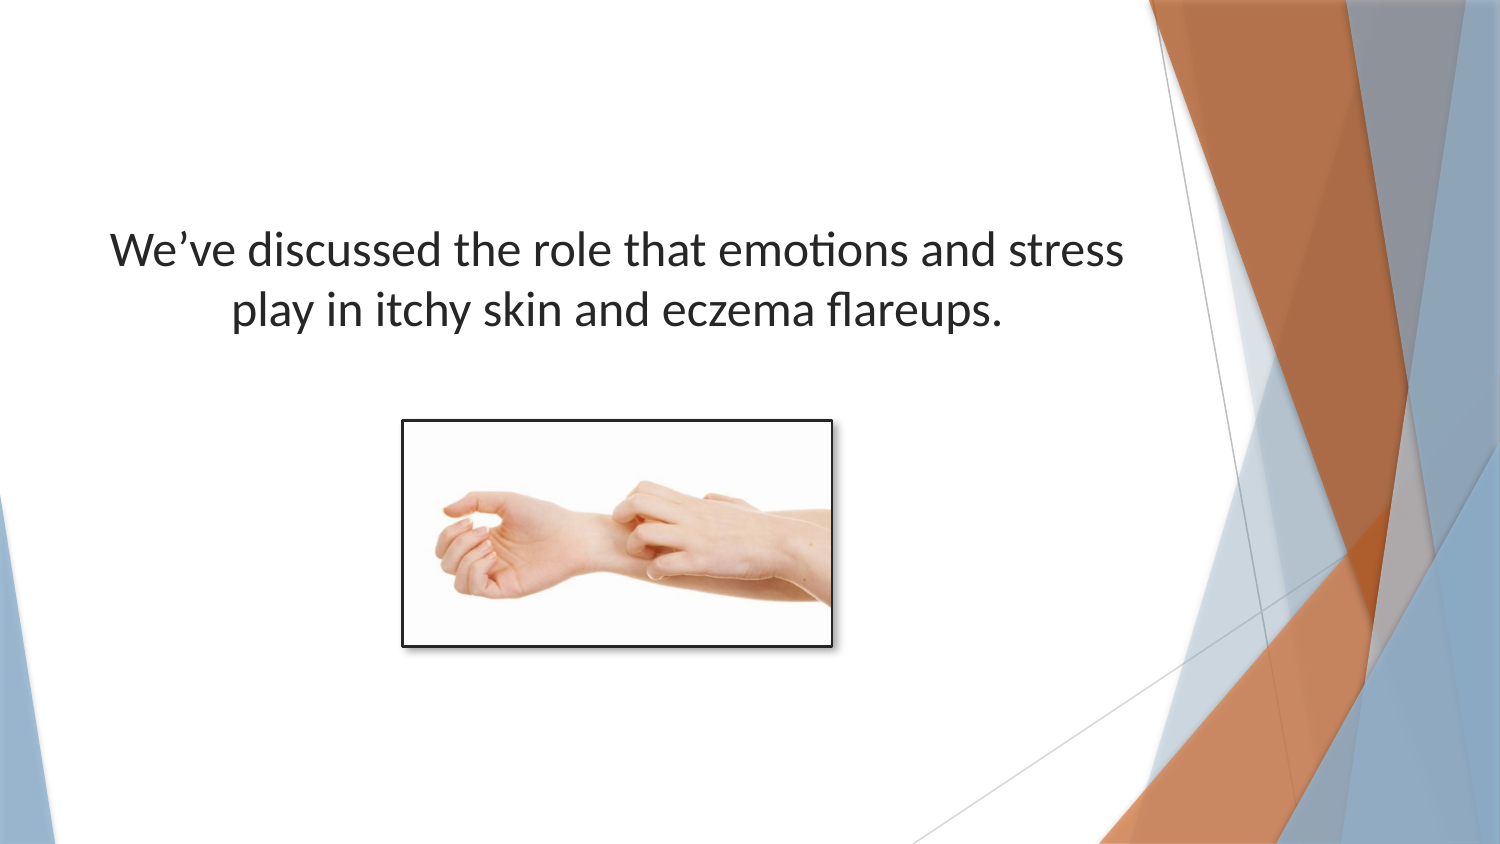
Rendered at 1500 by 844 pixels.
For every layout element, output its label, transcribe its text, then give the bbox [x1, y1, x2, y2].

picture [403, 421, 832, 646]
list We’ve discussed the role that emotions and stress play in itchy skin and eczema flareups. [88, 209, 1147, 363]
